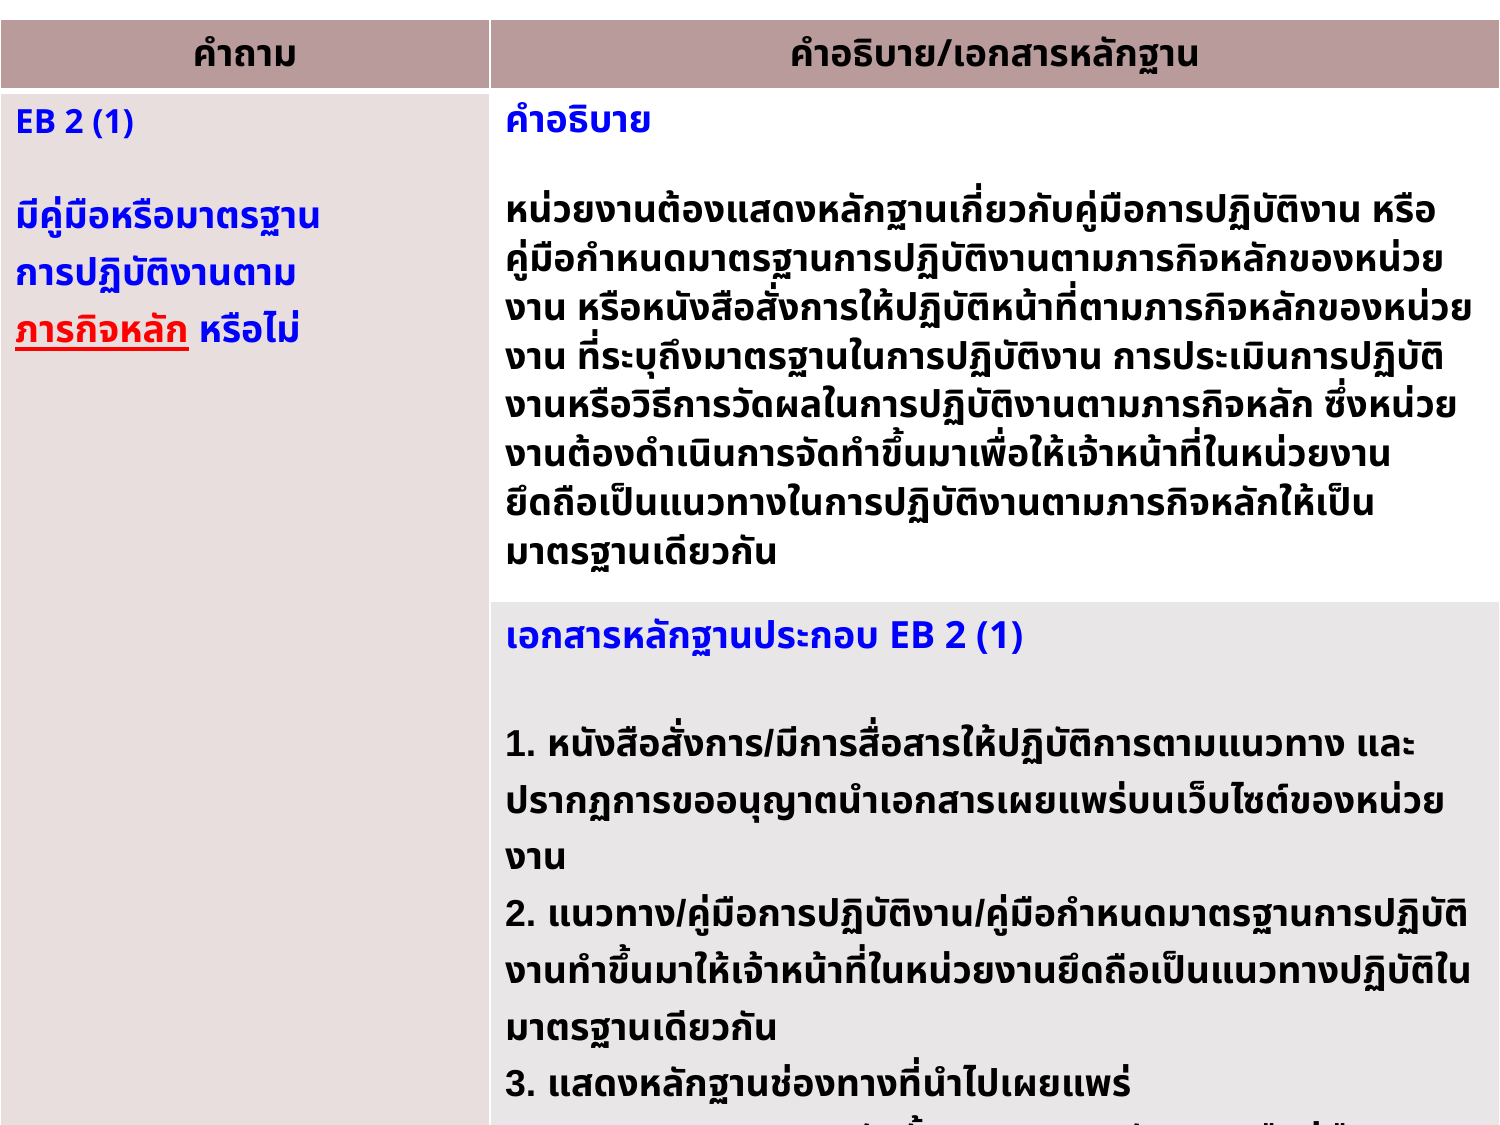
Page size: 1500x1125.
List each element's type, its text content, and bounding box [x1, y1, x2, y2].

table_cell เอกสารหลักฐานประกอบ EB 2 (1) 1. หนังสือสั่งการ/มีการสื่อสารให้ปฏิบัติการตามแนวทาง และปรากฏการขออนุญาตนำเอกสารเผยแพร่บนเว็บไซต์ของหน่วยงาน 2. แนวทาง/คู่มือการปฏิบัติงาน/คู่มือกำหนดมาตรฐานการปฏิบัติงานทำขึ้นมาให้เจ้าหน้าที่ในหน่วยงานยึดถือเป็นแนวทางปฏิบัติในมาตรฐานเดียวกัน 3. แสดงหลักฐานช่องทางที่นำไปเผยแพร่ 4. Print Screen แผนผังขั้นตอนการปฏิบัติงานหรือคู่มือการปฏิบัติงานจาก Web site หน่วยงาน [491, 602, 1499, 1125]
table_header คำอธิบาย/เอกสารหลักฐาน [491, 20, 1499, 88]
table_cell EB 2 (1) มีคู่มือหรือมาตรฐาน การปฏิบัติงานตาม ภารกิจหลัก หรือไม่ [1, 94, 489, 1125]
table_header คำถาม [1, 20, 489, 88]
table_cell คำอธิบาย หน่วยงานต้องแสดงหลักฐานเกี่ยวกับคู่มือการปฏิบัติงาน หรือคู่มือกำหนดมาตรฐานการปฏิบัติงานตามภารกิจหลักของหน่วยงาน หรือหนังสือสั่งการให้ปฏิบัติหน้าที่ตามภารกิจหลักของหน่วยงาน ที่ระบุถึงมาตรฐานในการปฏิบัติงาน การประเมินการปฏิบัติงานหรือวิธีการวัดผลในการปฏิบัติงานตามภารกิจหลัก ซึ่งหน่วยงานต้องดำเนินการจัดทำขึ้นมาเพื่อให้เจ้าหน้าที่ในหน่วยงานยึดถือเป็นแนวทางในการปฏิบัติงานตามภารกิจหลักให้เป็นมาตรฐานเดียวกัน [491, 94, 1499, 600]
